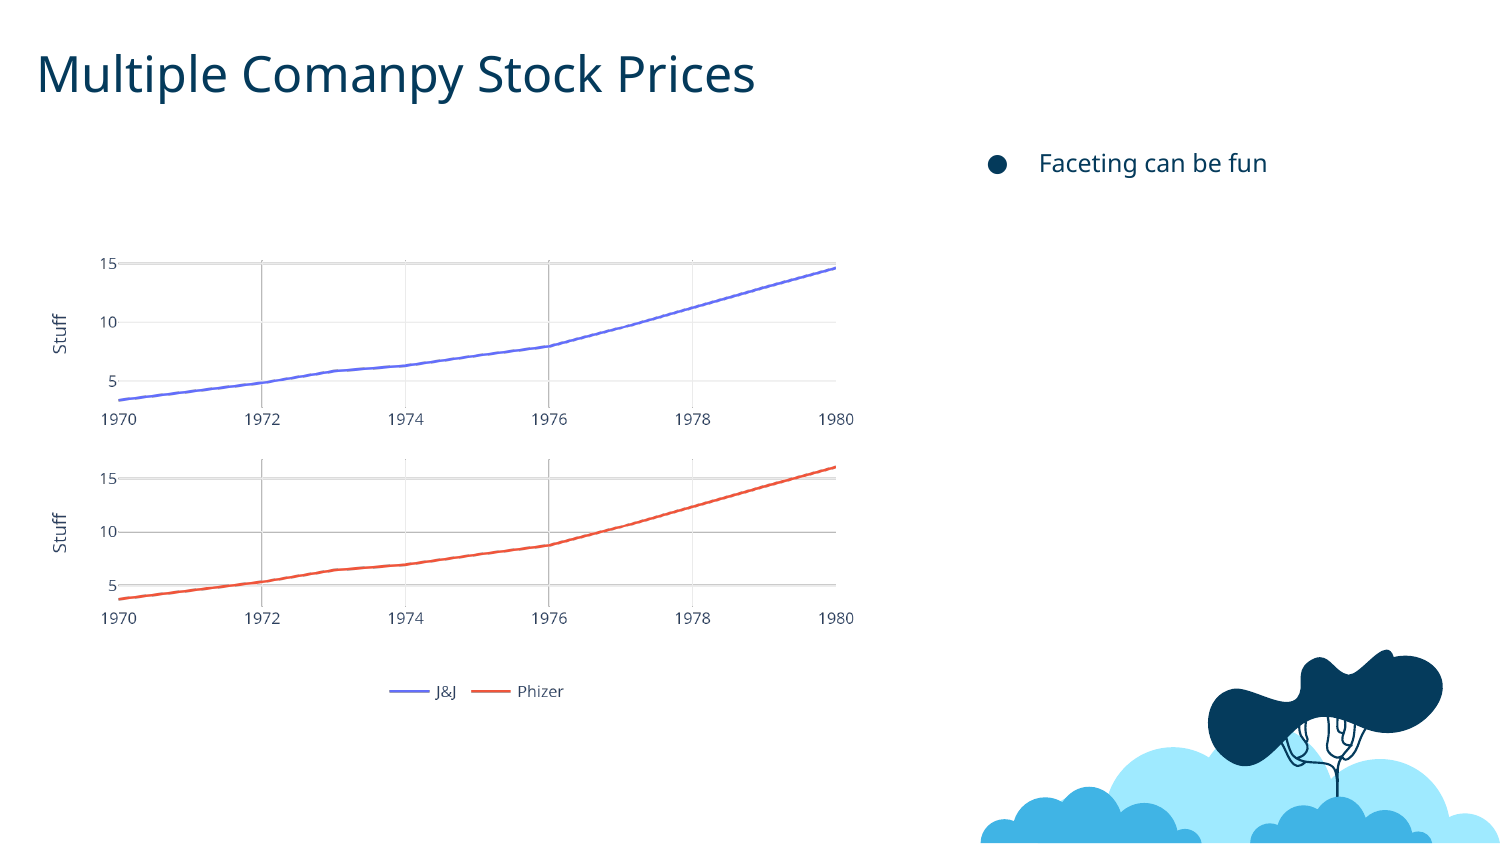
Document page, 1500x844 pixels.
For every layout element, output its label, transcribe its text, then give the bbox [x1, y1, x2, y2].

title Multiple Comanpy Stock Prices [21, 26, 1286, 107]
picture [21, 127, 933, 726]
list Faceting can be fun [948, 127, 1479, 625]
